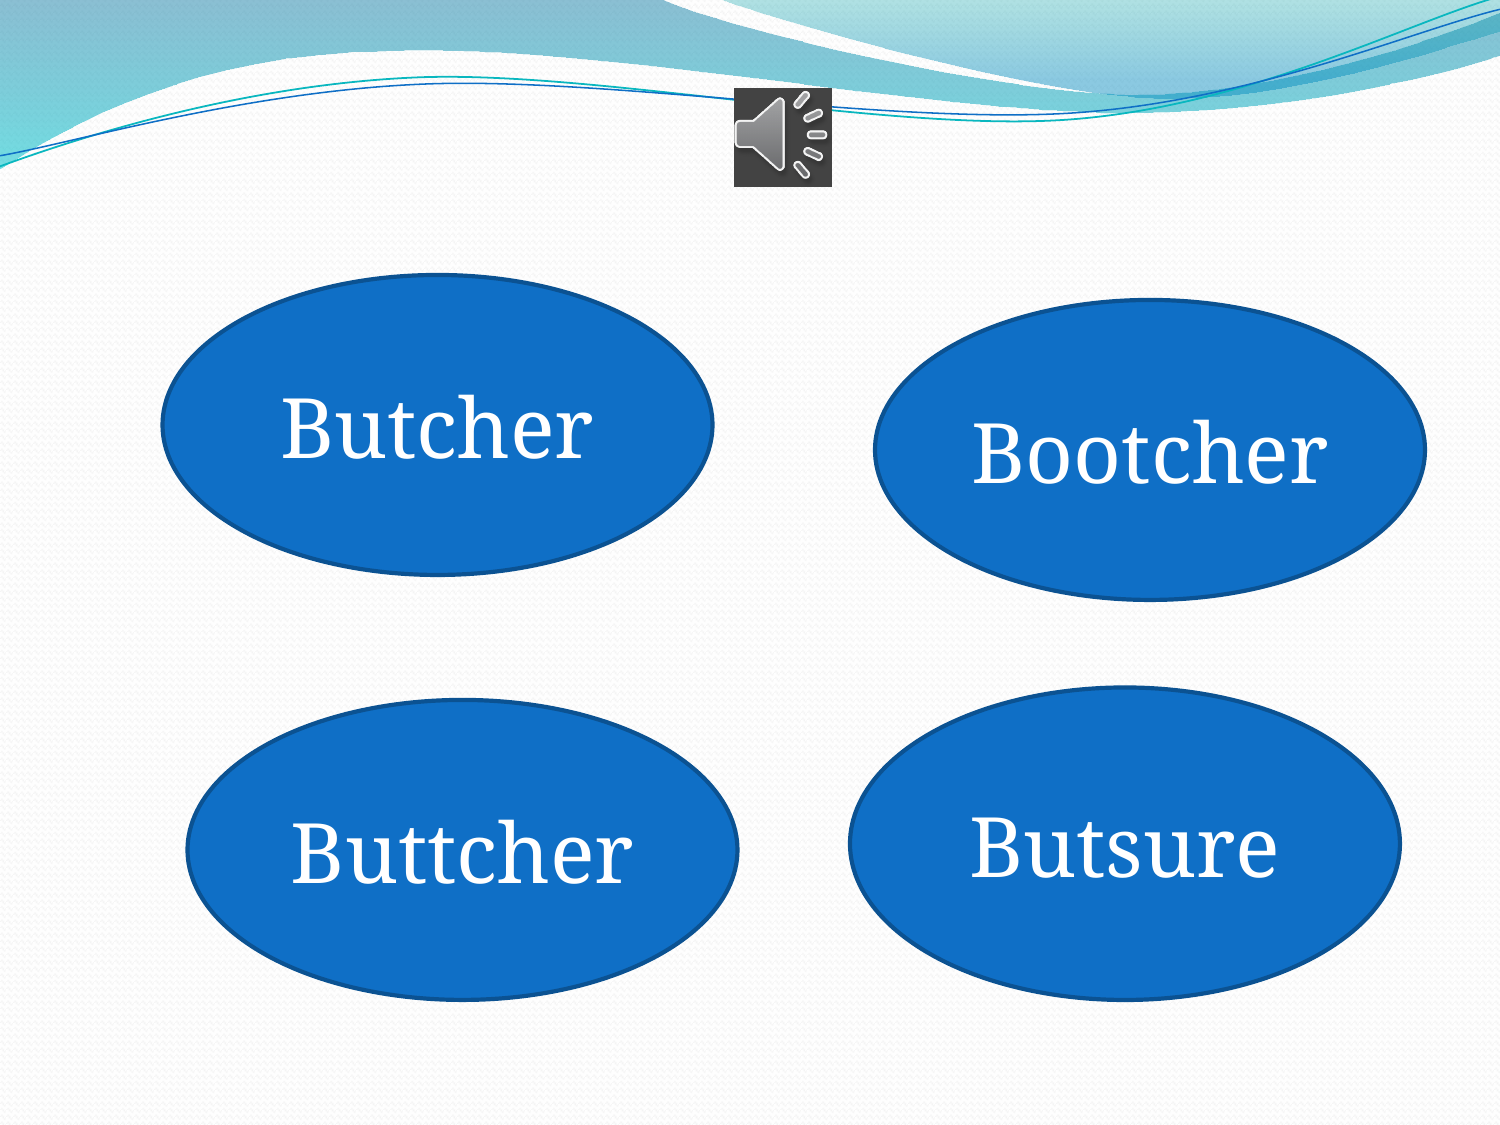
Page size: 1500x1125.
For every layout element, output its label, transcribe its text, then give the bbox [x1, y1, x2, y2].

text_box Bootcher [872, 297, 1428, 603]
text_box Butsure [847, 685, 1403, 1003]
picture [733, 87, 834, 188]
text_box Buttcher [185, 697, 740, 1003]
text_box Butcher [160, 272, 715, 578]
